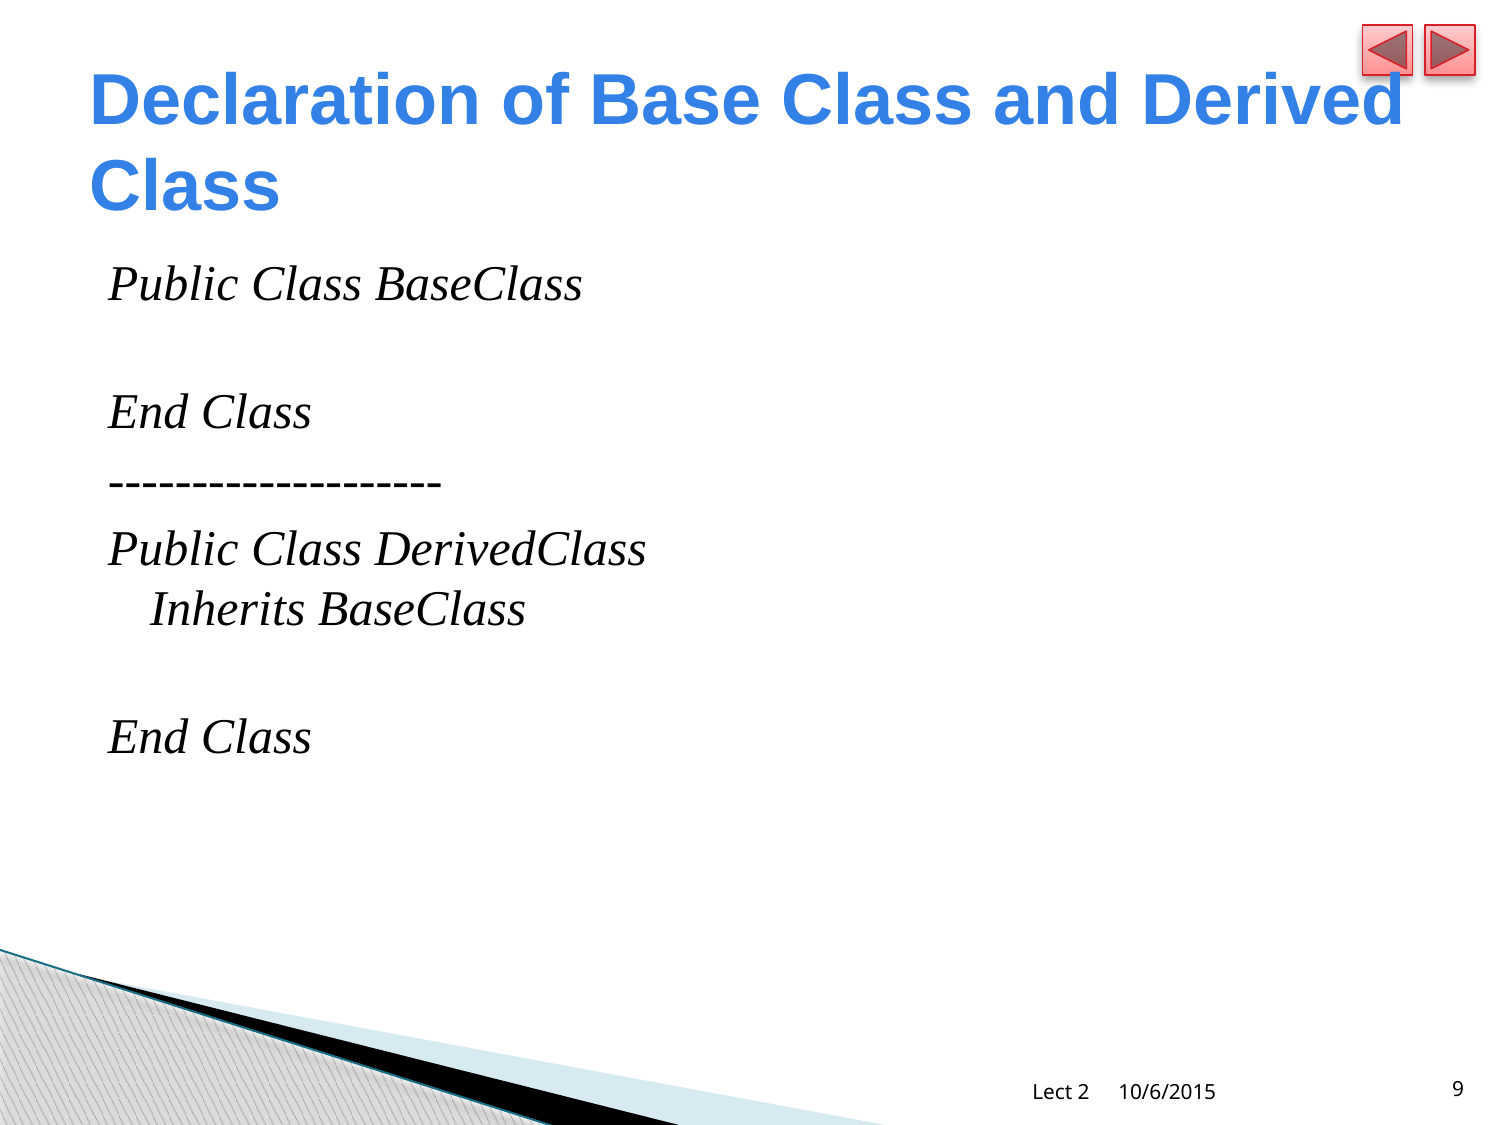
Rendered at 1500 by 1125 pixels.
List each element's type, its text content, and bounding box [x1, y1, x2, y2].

slide_number 9 [1418, 1051, 1479, 1112]
footer Lect 2 [650, 1051, 1105, 1112]
title Declaration of Base Class and Derived Class [75, 45, 1425, 233]
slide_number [1105, 1051, 1418, 1112]
list Public Class BaseClass End Class -------------------- Public Class DerivedClass Inherits BaseClass End Class [74, 242, 1426, 986]
